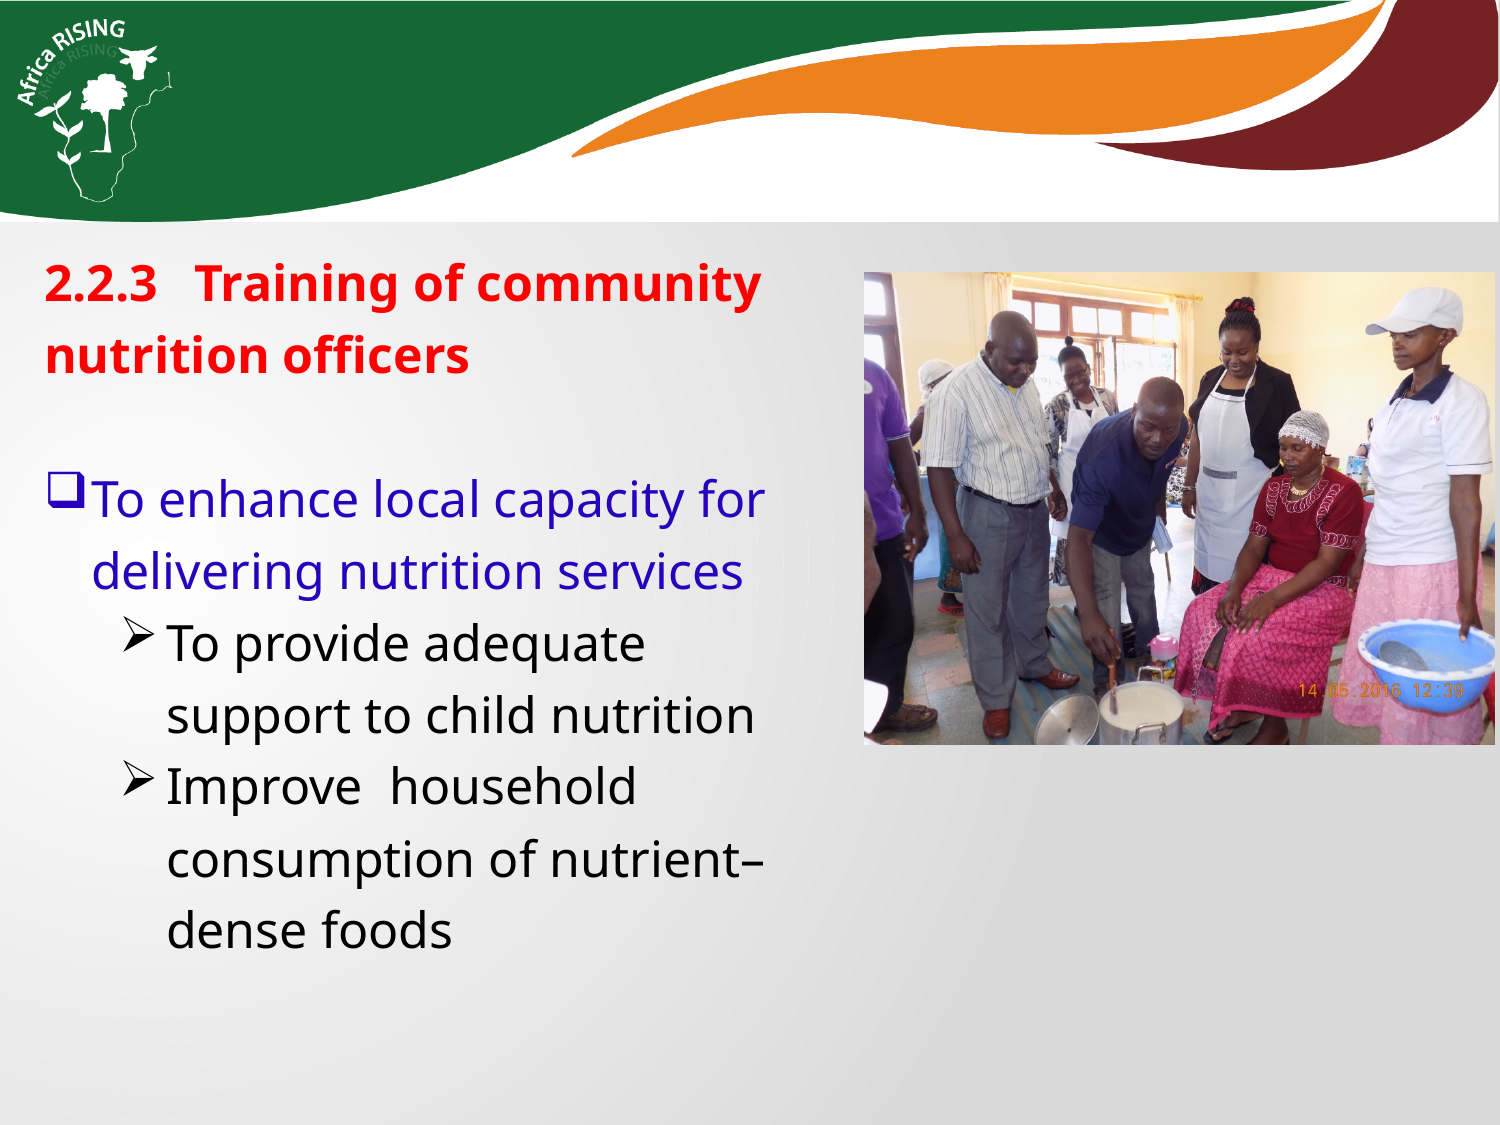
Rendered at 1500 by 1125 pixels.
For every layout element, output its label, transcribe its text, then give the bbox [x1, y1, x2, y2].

text_box 2.2.3 Training of community nutrition officers To enhance local capacity for delivering nutrition services To provide adequate support to child nutrition Improve household consumption of nutrient–dense foods [29, 231, 828, 1039]
picture [863, 271, 1495, 746]
picture [0, 0, 1499, 222]
